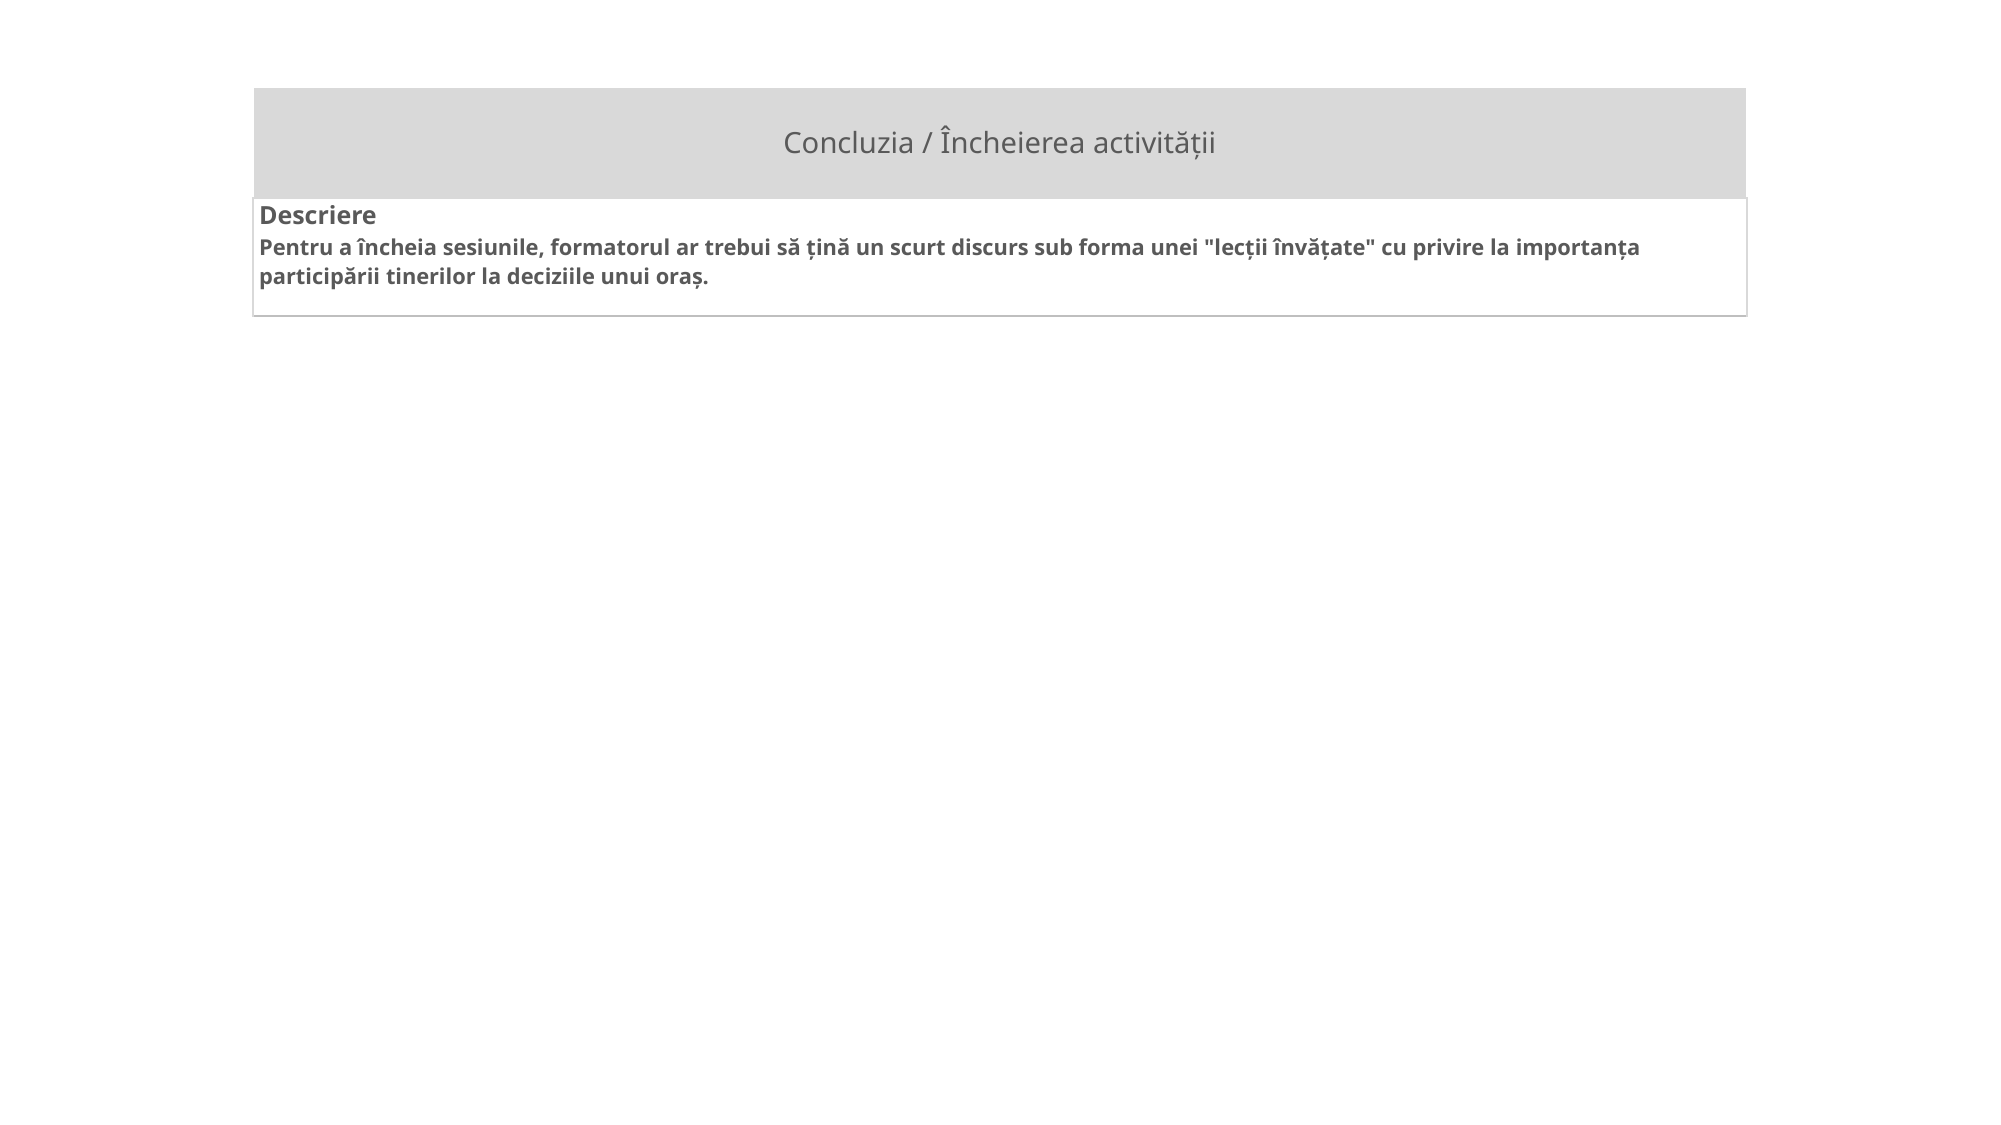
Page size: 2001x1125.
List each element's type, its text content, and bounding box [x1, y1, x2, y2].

table_cell Descriere Pentru a încheia sesiunile, formatorul ar trebui să țină un scurt discurs sub forma unei "lecții învățate" cu privire la importanța participării tinerilor la deciziile unui oraș. [254, 199, 1746, 315]
table_header Concluzia / Încheierea activității [254, 88, 1746, 197]
